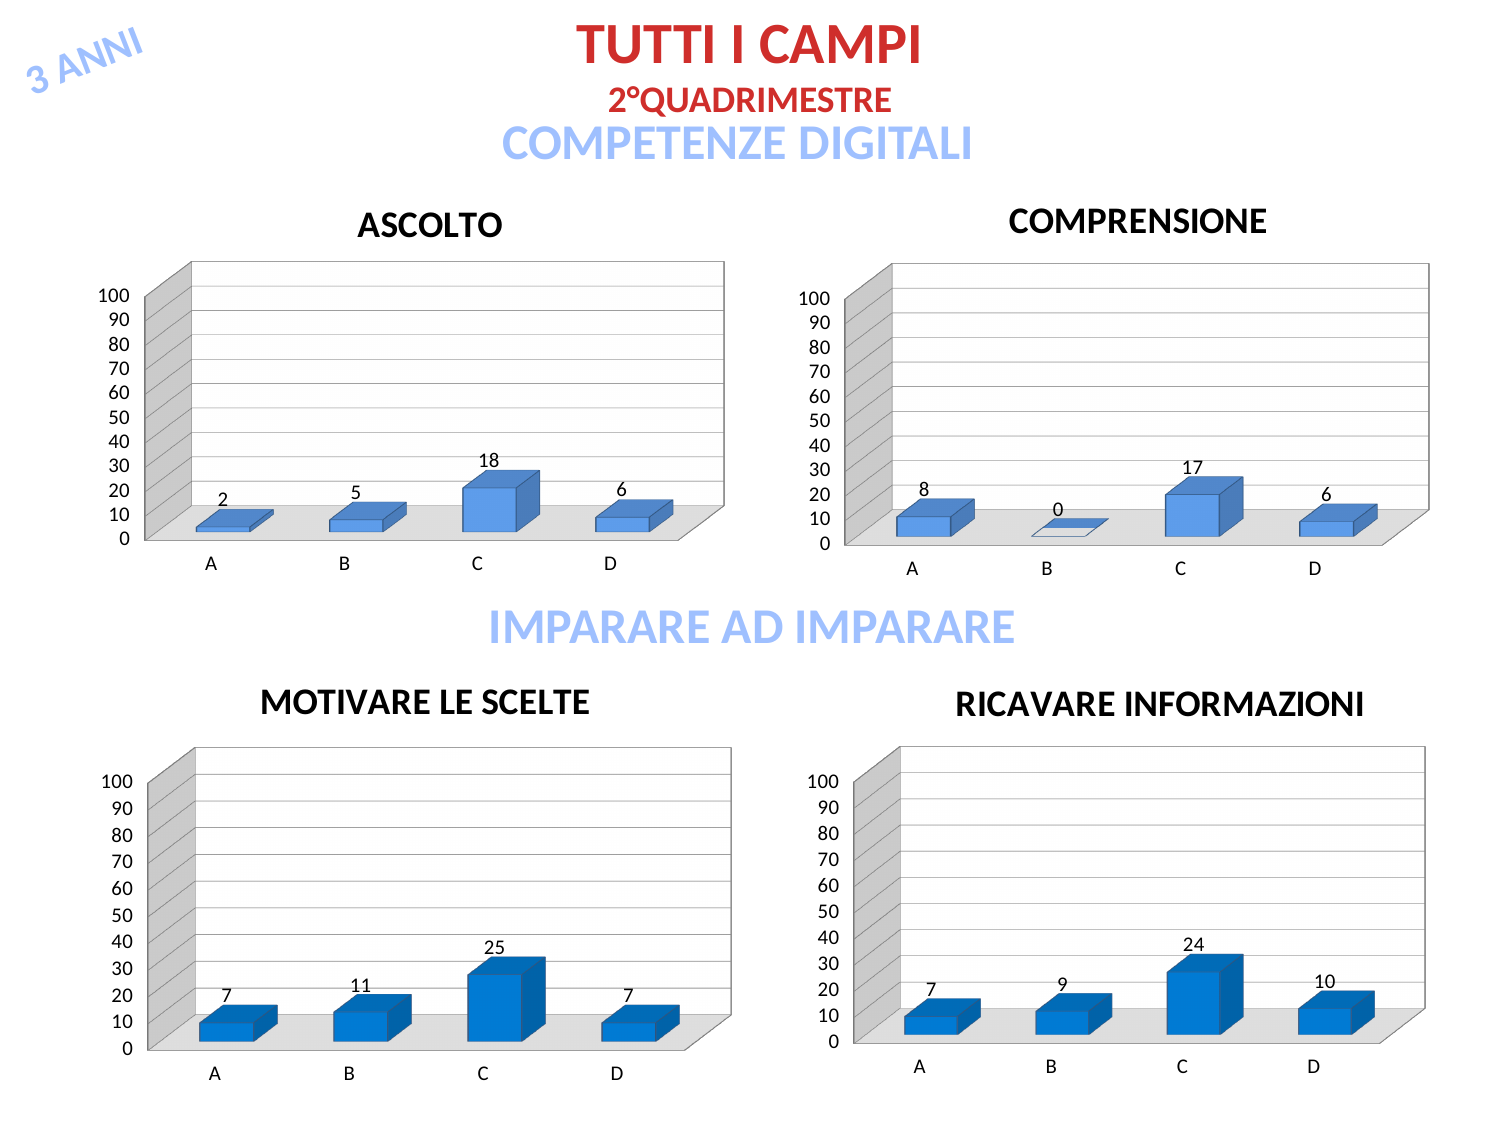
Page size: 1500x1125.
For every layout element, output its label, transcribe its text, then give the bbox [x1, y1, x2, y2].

text_box TUTTI I CAMPI 2°QUADRIMESTRE [561, 0, 939, 101]
chart [785, 661, 1448, 1088]
text_box Imparare ad imparare [242, 586, 1264, 662]
text_box 3 ANNI [0, 0, 166, 117]
chart [82, 661, 749, 1095]
text_box Competenze digitali [277, 101, 1199, 177]
chart [782, 179, 1446, 589]
chart [82, 177, 739, 584]
